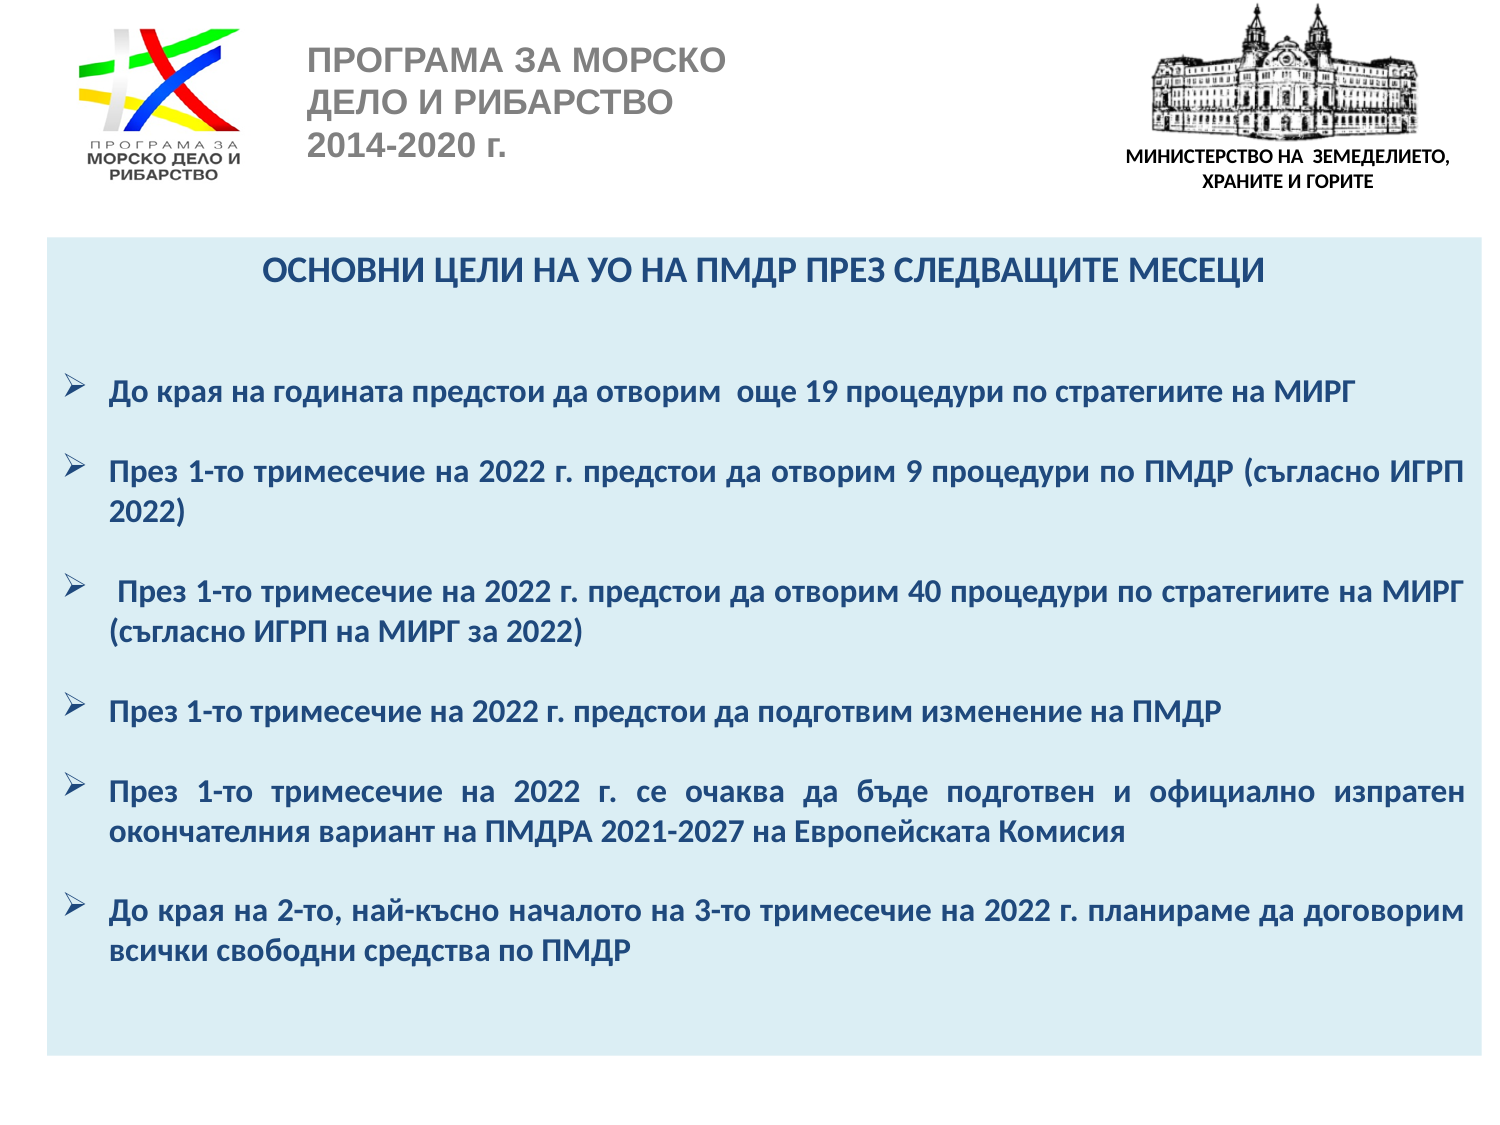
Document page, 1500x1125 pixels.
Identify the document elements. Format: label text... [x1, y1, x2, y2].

picture [21, 2, 293, 201]
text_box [1093, 0, 1482, 201]
text_box ОСНОВНИ ЦЕЛИ НА УО НА ПМДР ПРЕЗ СЛЕДВАЩИТЕ МЕСЕЦИ До края на годината предстои да отворим още 19 процедури по стратегиите на МИРГ През 1-то тримесечие на 2022 г. предстои да отворим 9 процедури по ПМДР (съгласно ИГРП 2022) През 1-то тримесечие на 2022 г. предстои да отворим 40 процедури по стратегиите на МИРГ (съгласно ИГРП на МИРГ за 2022) През 1-то тримесечие на 2022 г. предстои да подготвим изменение на ПМДР През 1-то тримесечие на 2022 г. се очаква да бъде подготвен и официално изпратен окончателния вариант на ПМДРА 2021-2027 на Европейската Комисия До края на 2-то, най-късно началото на 3-то тримесечие на 2022 г. планираме да договорим всички свободни средства по ПМДР [47, 237, 1482, 1056]
text_box ПРОГРАМА ЗА МОРСКО ДЕЛО И РИБАРСТВО 2014-2020 г. [297, 29, 793, 172]
